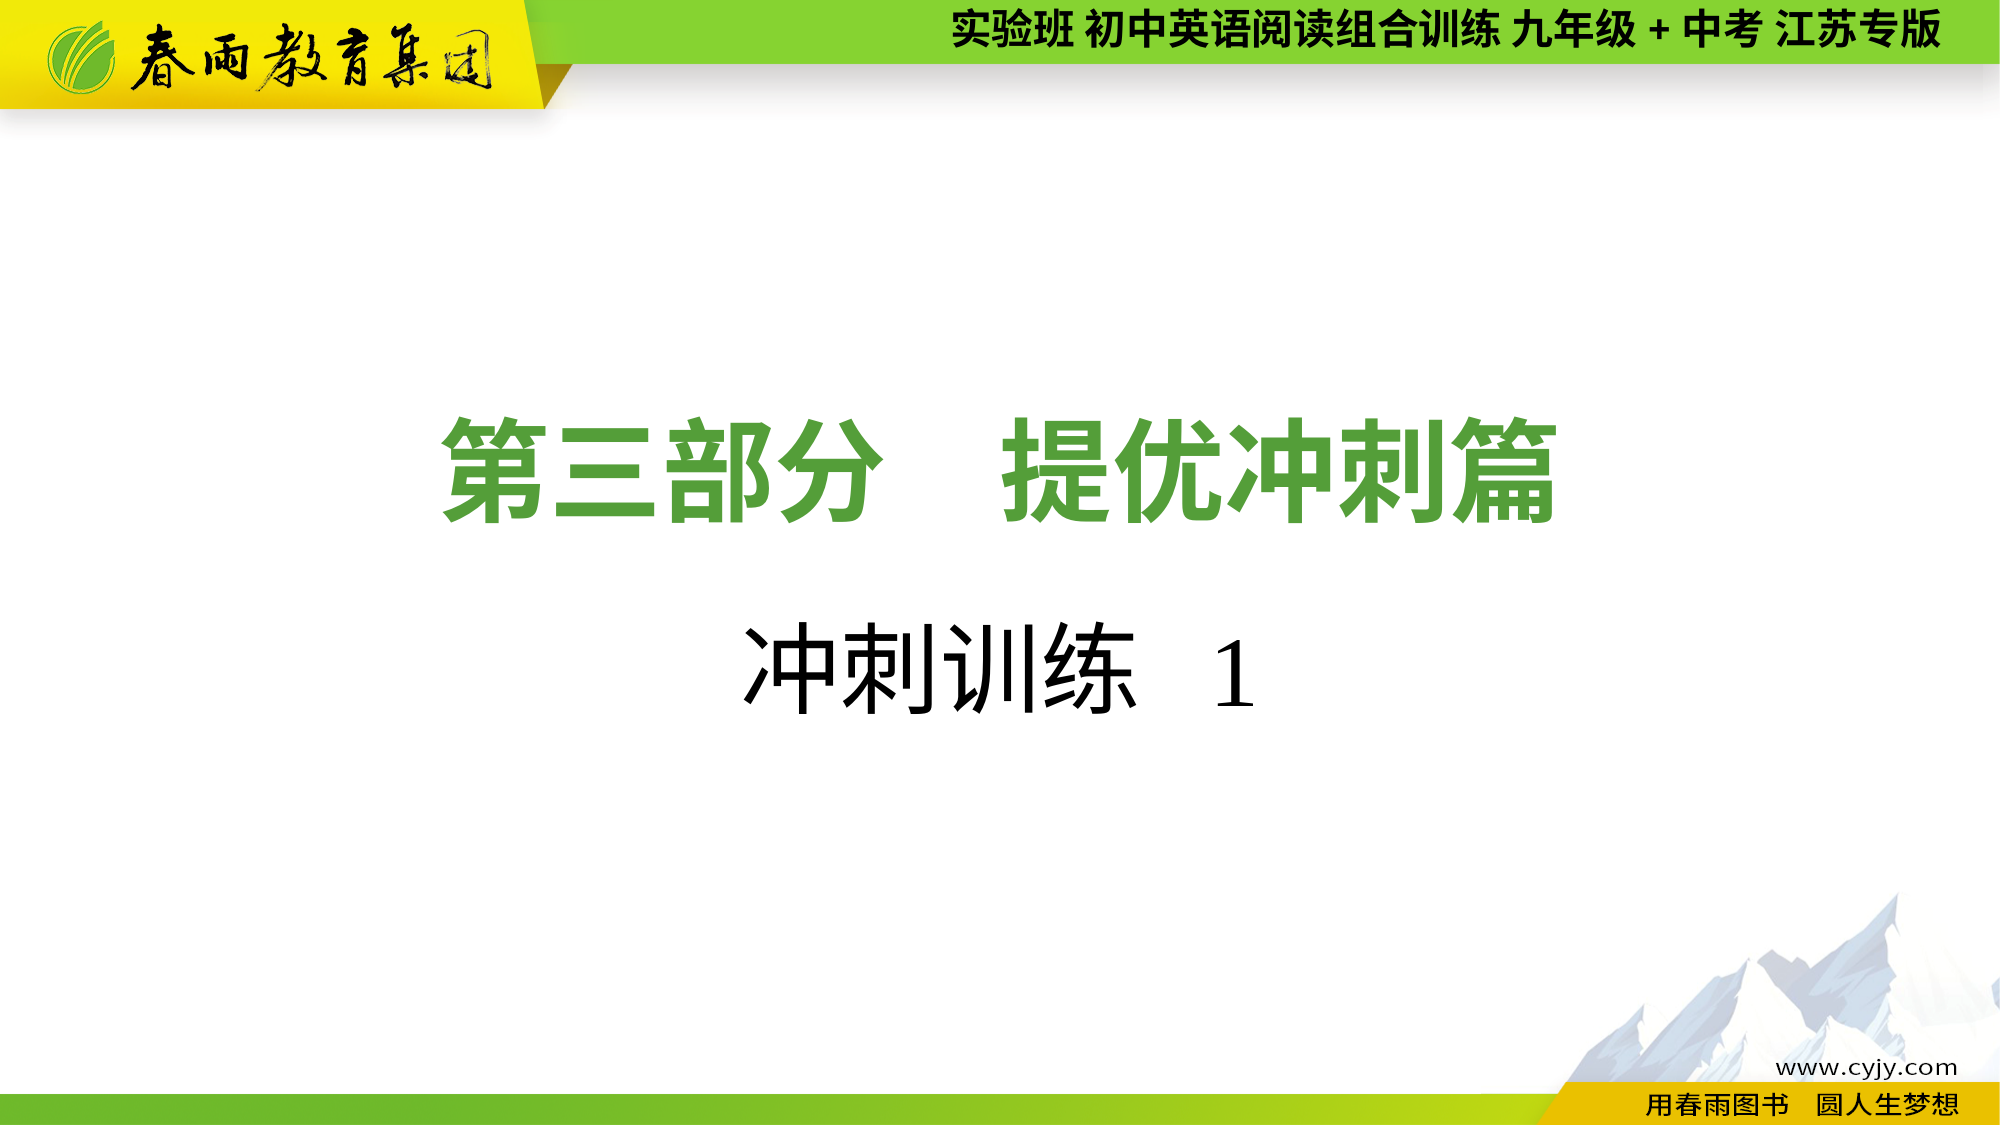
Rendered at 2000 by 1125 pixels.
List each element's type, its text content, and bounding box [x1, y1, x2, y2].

text_box 冲刺训练 1 [54, 538, 1946, 734]
picture [0, 0, 2000, 1125]
text_box 第三部分 提优冲刺篇 [54, 326, 1946, 538]
